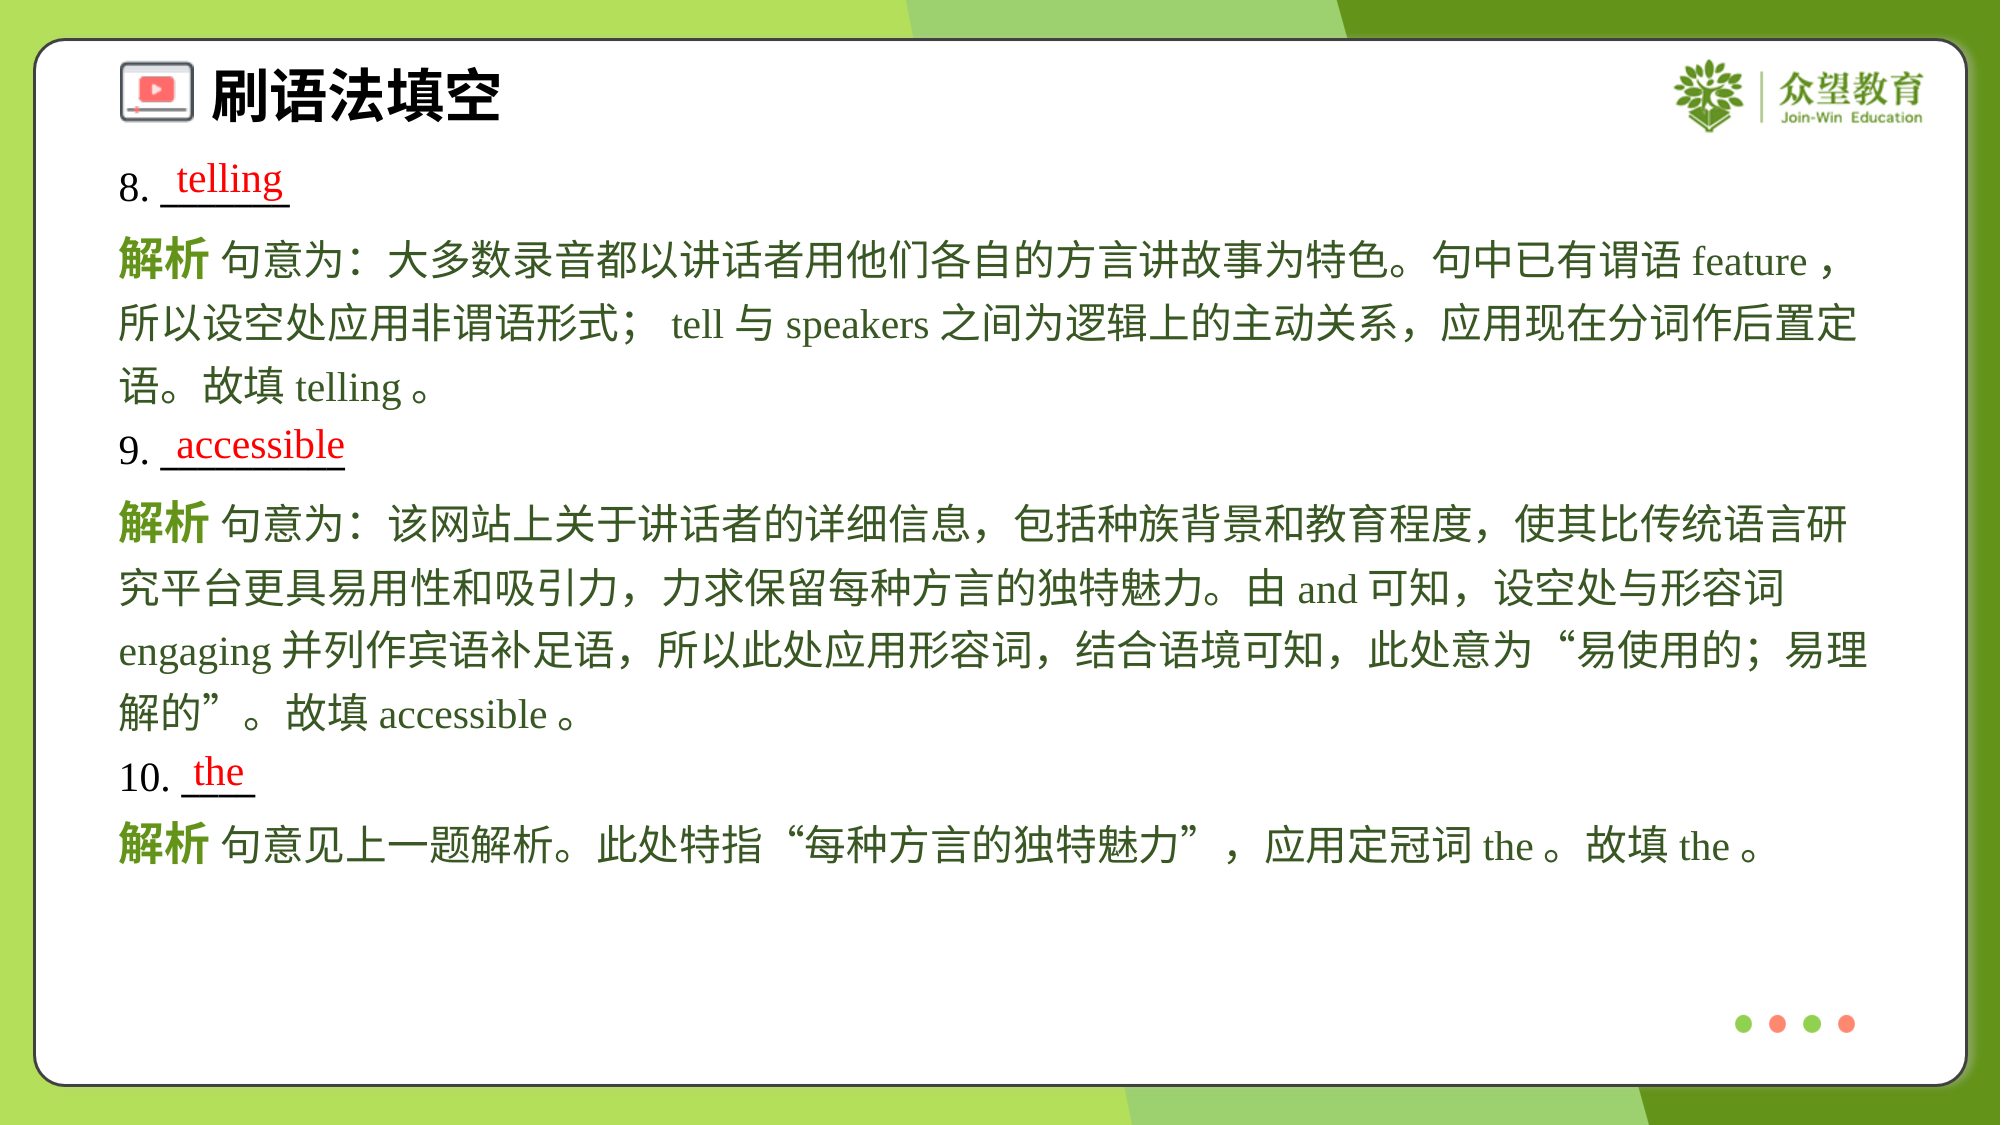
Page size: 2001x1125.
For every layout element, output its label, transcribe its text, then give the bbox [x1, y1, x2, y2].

text_box the [188, 731, 249, 790]
text_box 解析 句意为：该网站上关于讲话者的详细信息，包括种族背景和教育程度，使其比传统语言研究平台更具易用性和吸引力，力求保留每种方言的独特魅力。由and可知，设空处与形容词engaging并列作宾语补足语，所以此处应用形容词，结合语境可知，此处意为“易使用的；易理解的”。故填accessible。 [118, 480, 1883, 732]
picture [0, 0, 2000, 1125]
text_box 10. ____ [118, 737, 1883, 795]
text_box 解析 句意为：大多数录音都以讲话者用他们各自的方言讲故事为特色。句中已有谓语feature，所以设空处应用非谓语形式；tell与speakers之间为逻辑上的主动关系，应用现在分词作后置定语。故填telling。 [118, 215, 1883, 405]
text_box 9. __________ [118, 410, 1883, 468]
text_box 解析 句意见上一题解析。此处特指“每种方言的独特魅力”，应用定冠词the。故填the。 [118, 800, 1883, 863]
text_box telling [172, 138, 288, 197]
text_box 8. _______ [118, 146, 1883, 204]
text_box accessible [172, 404, 350, 463]
